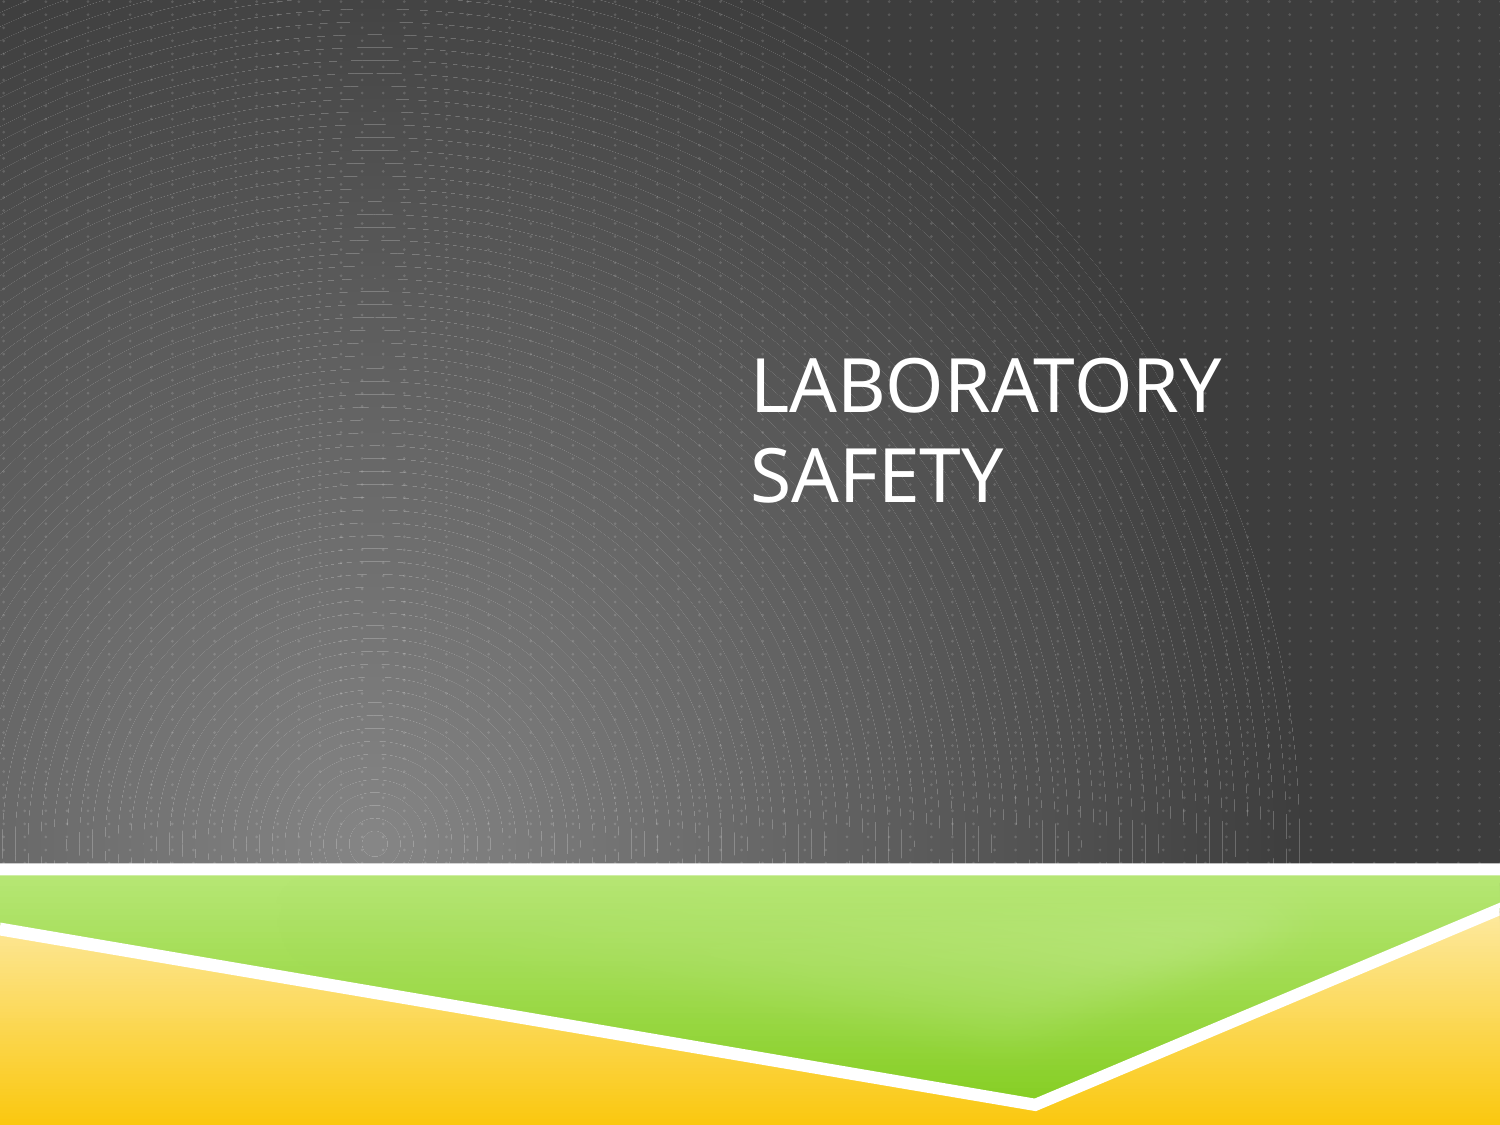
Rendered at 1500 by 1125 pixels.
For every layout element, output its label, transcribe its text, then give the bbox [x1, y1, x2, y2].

title Laboratory Safety [750, 275, 1388, 525]
